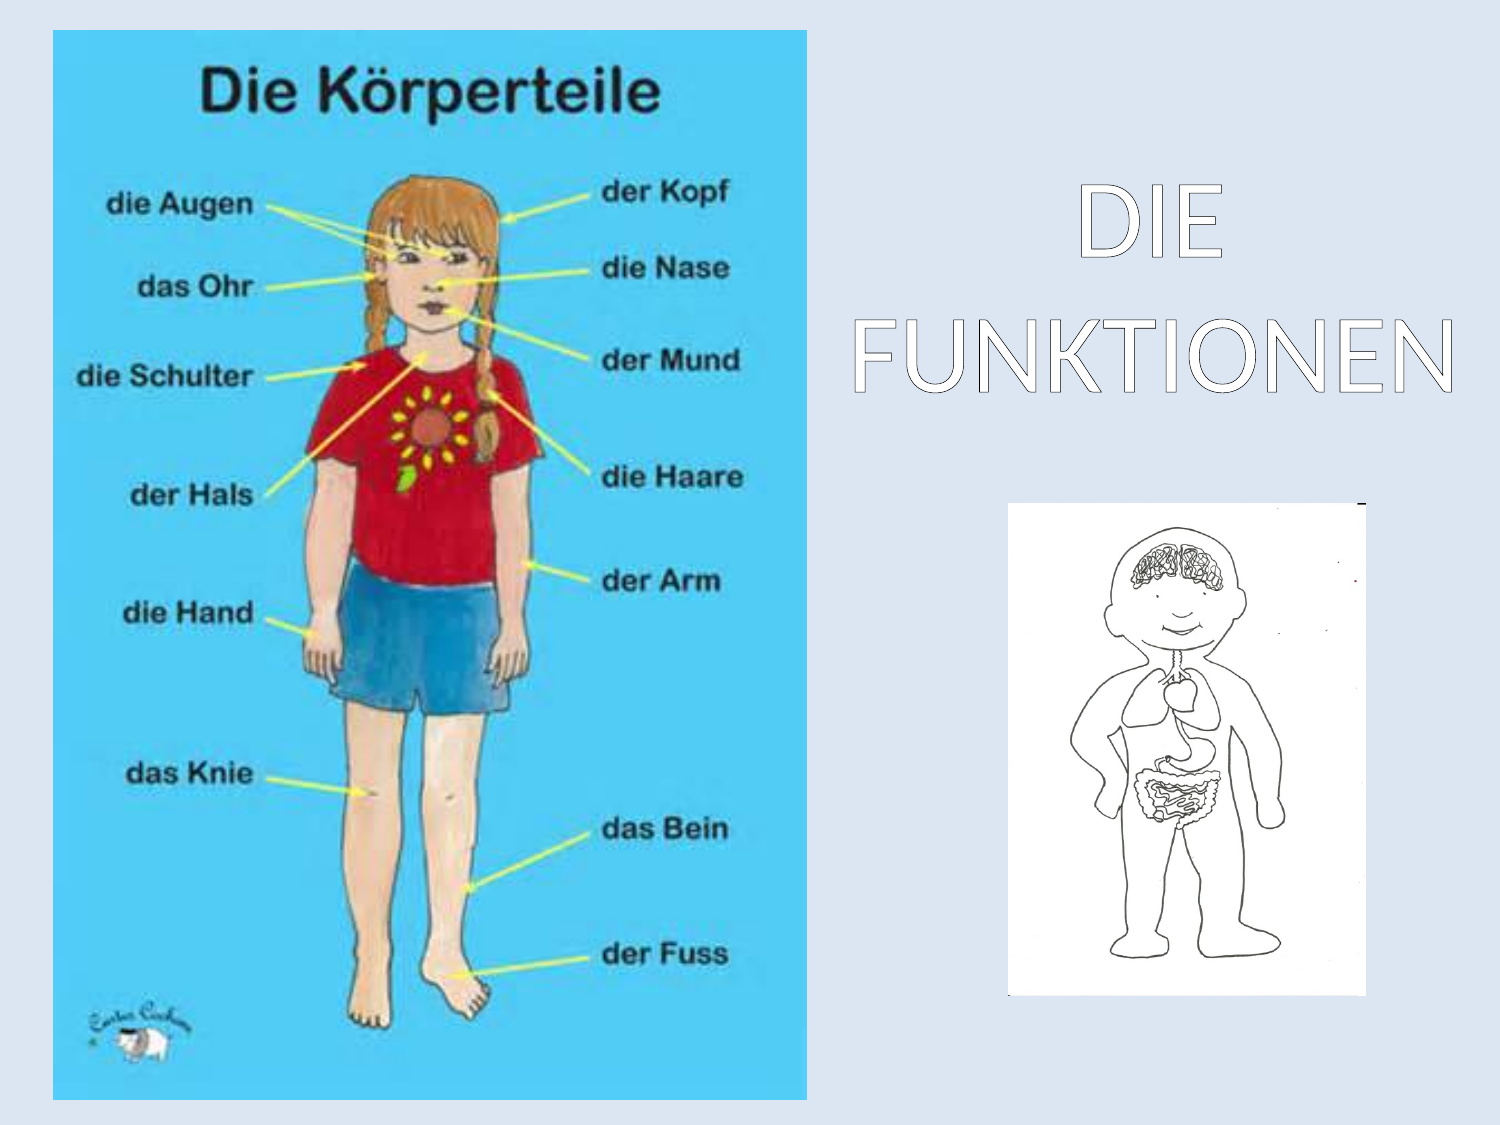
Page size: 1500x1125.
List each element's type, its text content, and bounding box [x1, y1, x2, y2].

picture [1007, 503, 1366, 996]
text_box DIE FUNKTIONEN [832, 137, 1500, 422]
picture [53, 30, 807, 1100]
